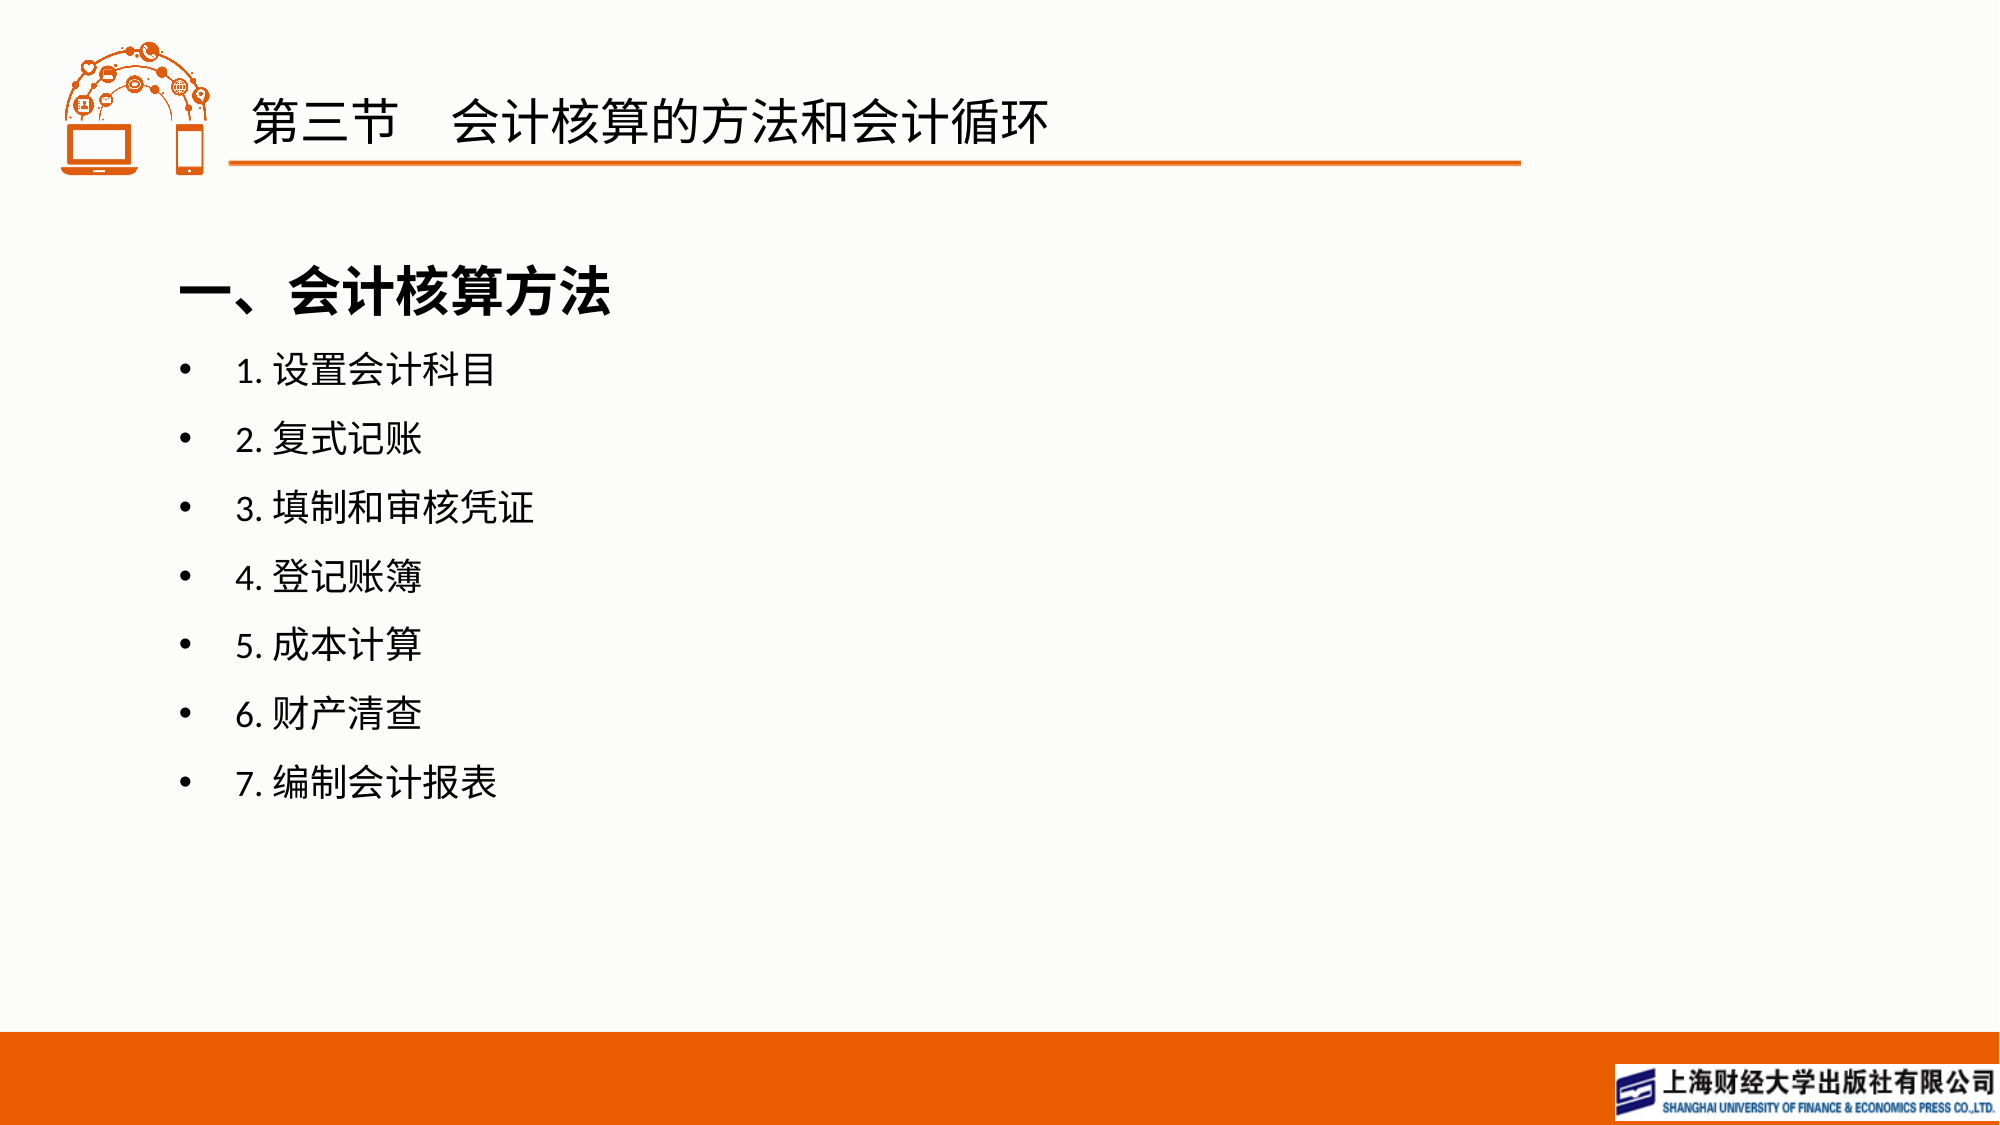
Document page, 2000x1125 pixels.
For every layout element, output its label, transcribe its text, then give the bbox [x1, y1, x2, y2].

picture [0, 0, 2000, 1125]
title 第三节 会计核算的方法和会计循环 [235, 82, 1605, 189]
list 一、会计核算方法 1.设置会计科目 2.复式记账 3.填制和审核凭证 4.登记账簿 5.成本计算 6.财产清查 7.编制会计报表 [163, 227, 1837, 1049]
